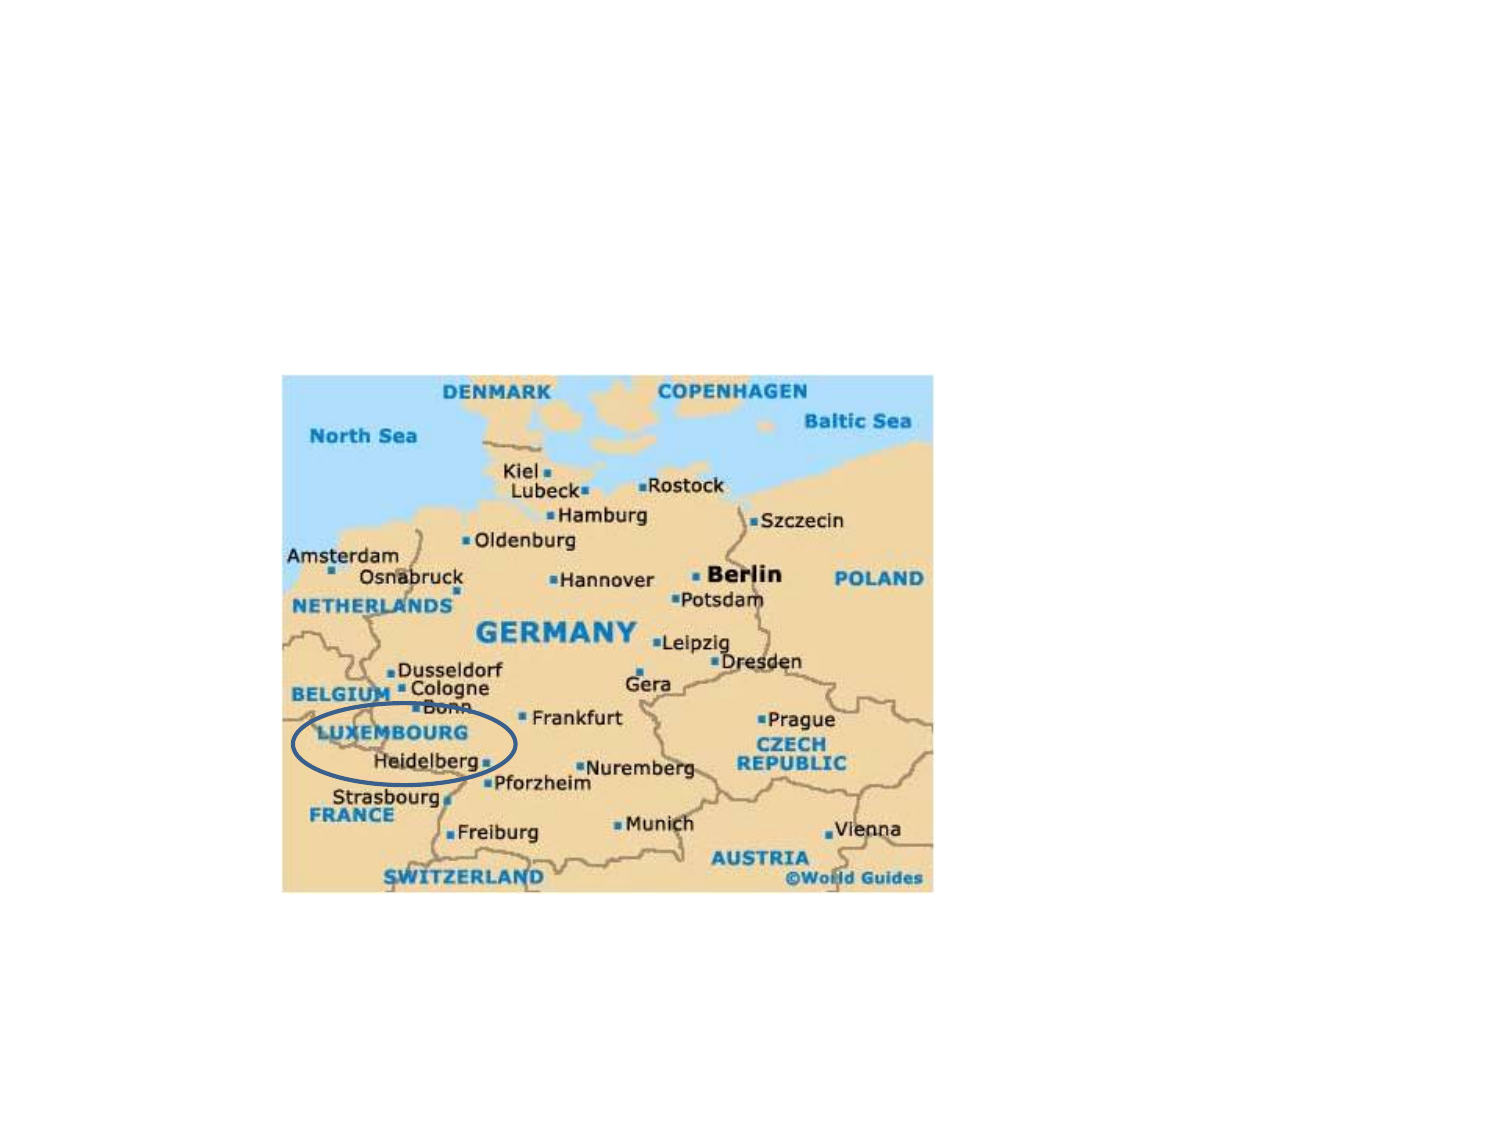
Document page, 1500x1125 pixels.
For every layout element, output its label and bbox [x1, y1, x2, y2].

picture [280, 374, 935, 894]
